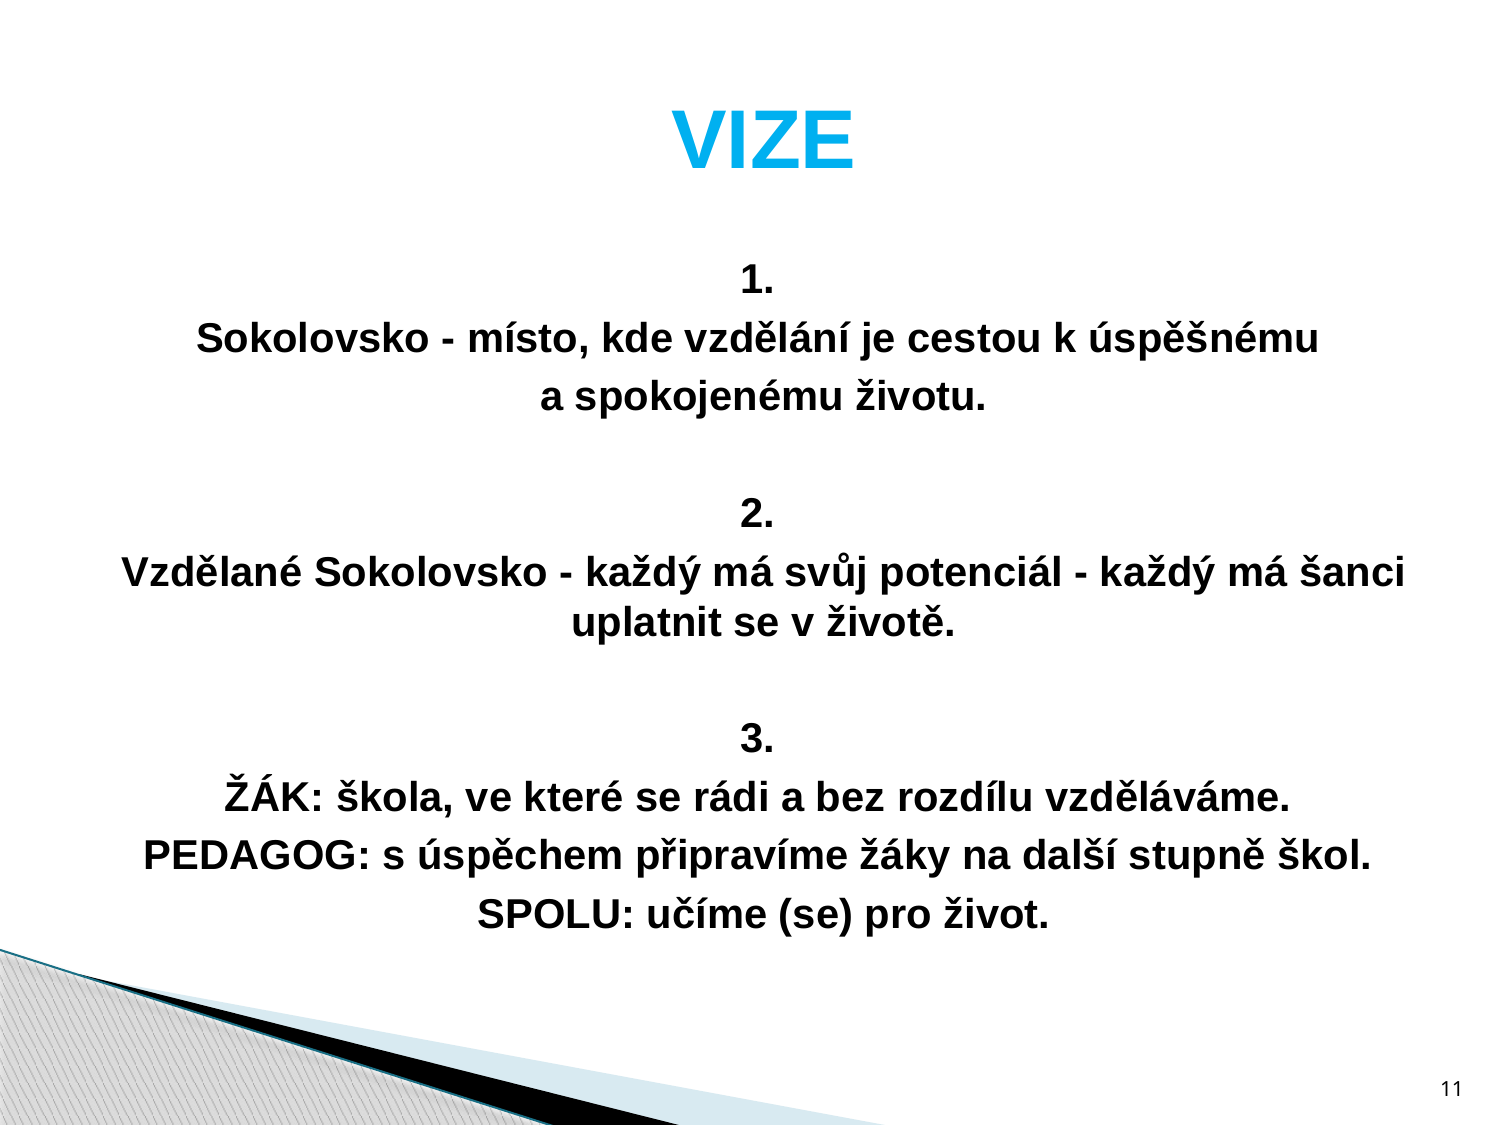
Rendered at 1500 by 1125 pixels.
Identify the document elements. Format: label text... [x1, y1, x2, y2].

slide_number 11 [1418, 1051, 1479, 1112]
list VIZE 1. Sokolovsko - místo, kde vzdělání je cestou k úspěšnému a spokojenému životu. 2. Vzdělané Sokolovsko - každý má svůj potenciál - každý má šanci uplatnit se v životě. 3. ŽÁK: škola, ve které se rádi a bez rozdílu vzděláváme. PEDAGOG: s úspěchem připravíme žáky na další stupně škol. SPOLU: učíme (se) pro život. [75, 78, 1436, 1005]
